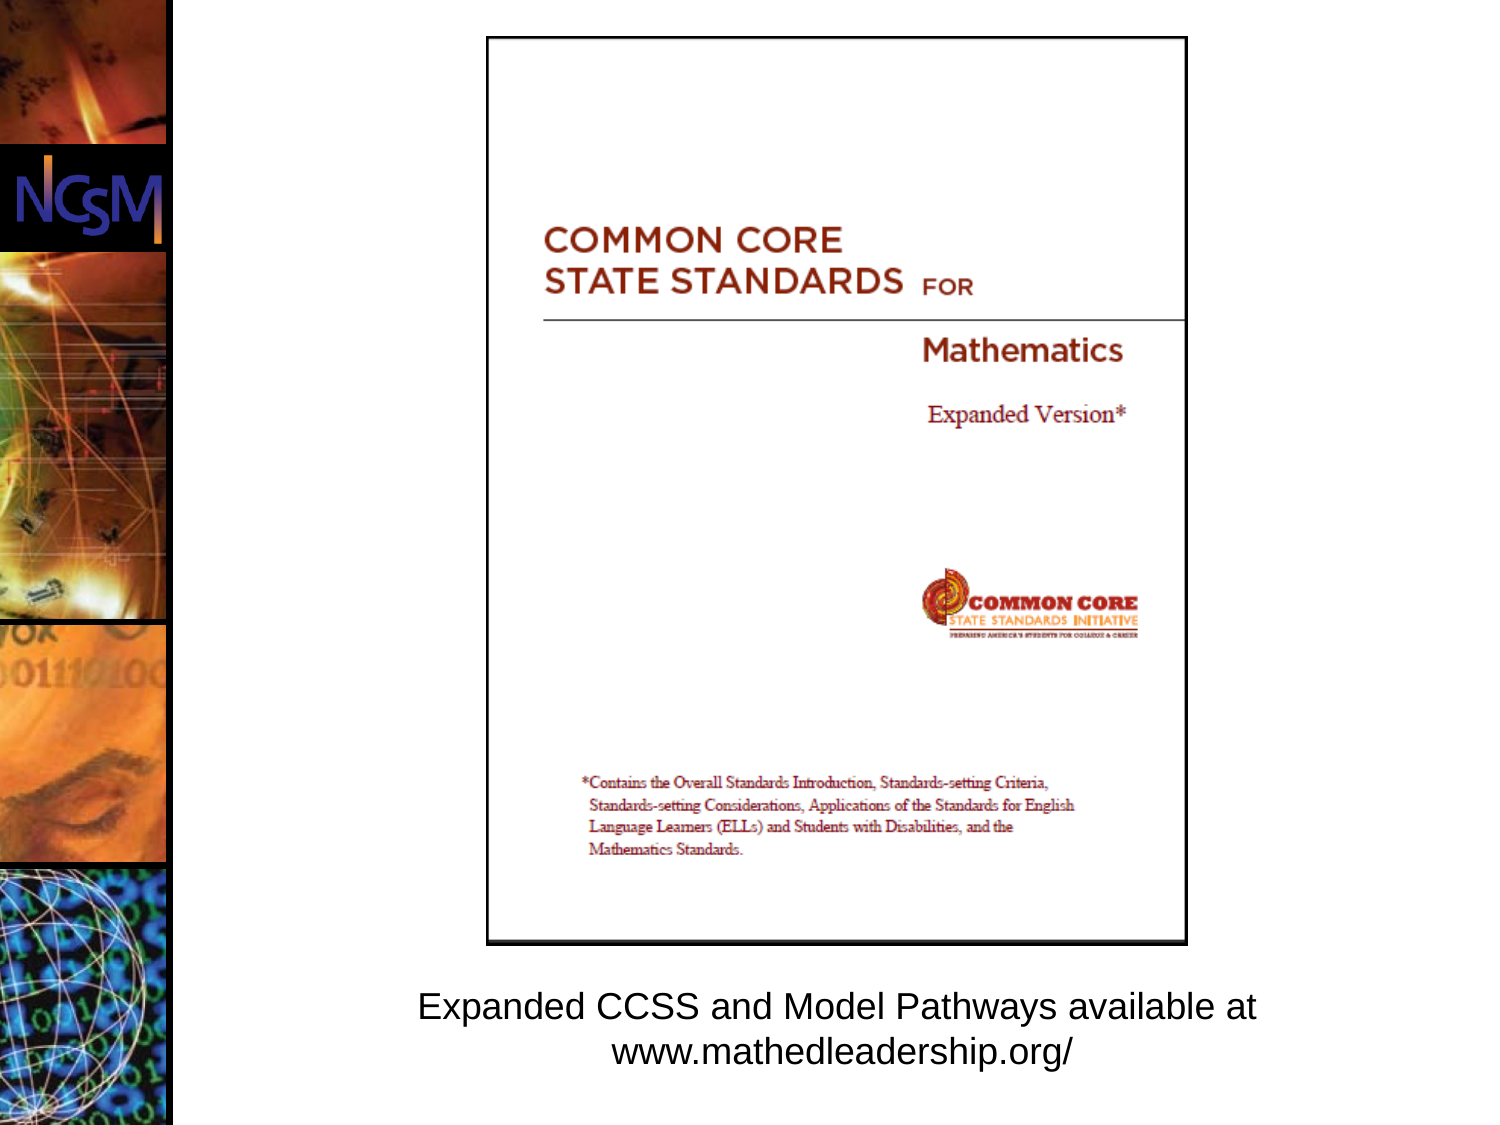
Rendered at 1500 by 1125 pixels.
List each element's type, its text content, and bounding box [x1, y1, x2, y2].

text_box Expanded CCSS and Model Pathways available at www.mathedleadership.org/ [184, 974, 1500, 1125]
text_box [0, 0, 169, 1125]
picture [486, 36, 1188, 946]
